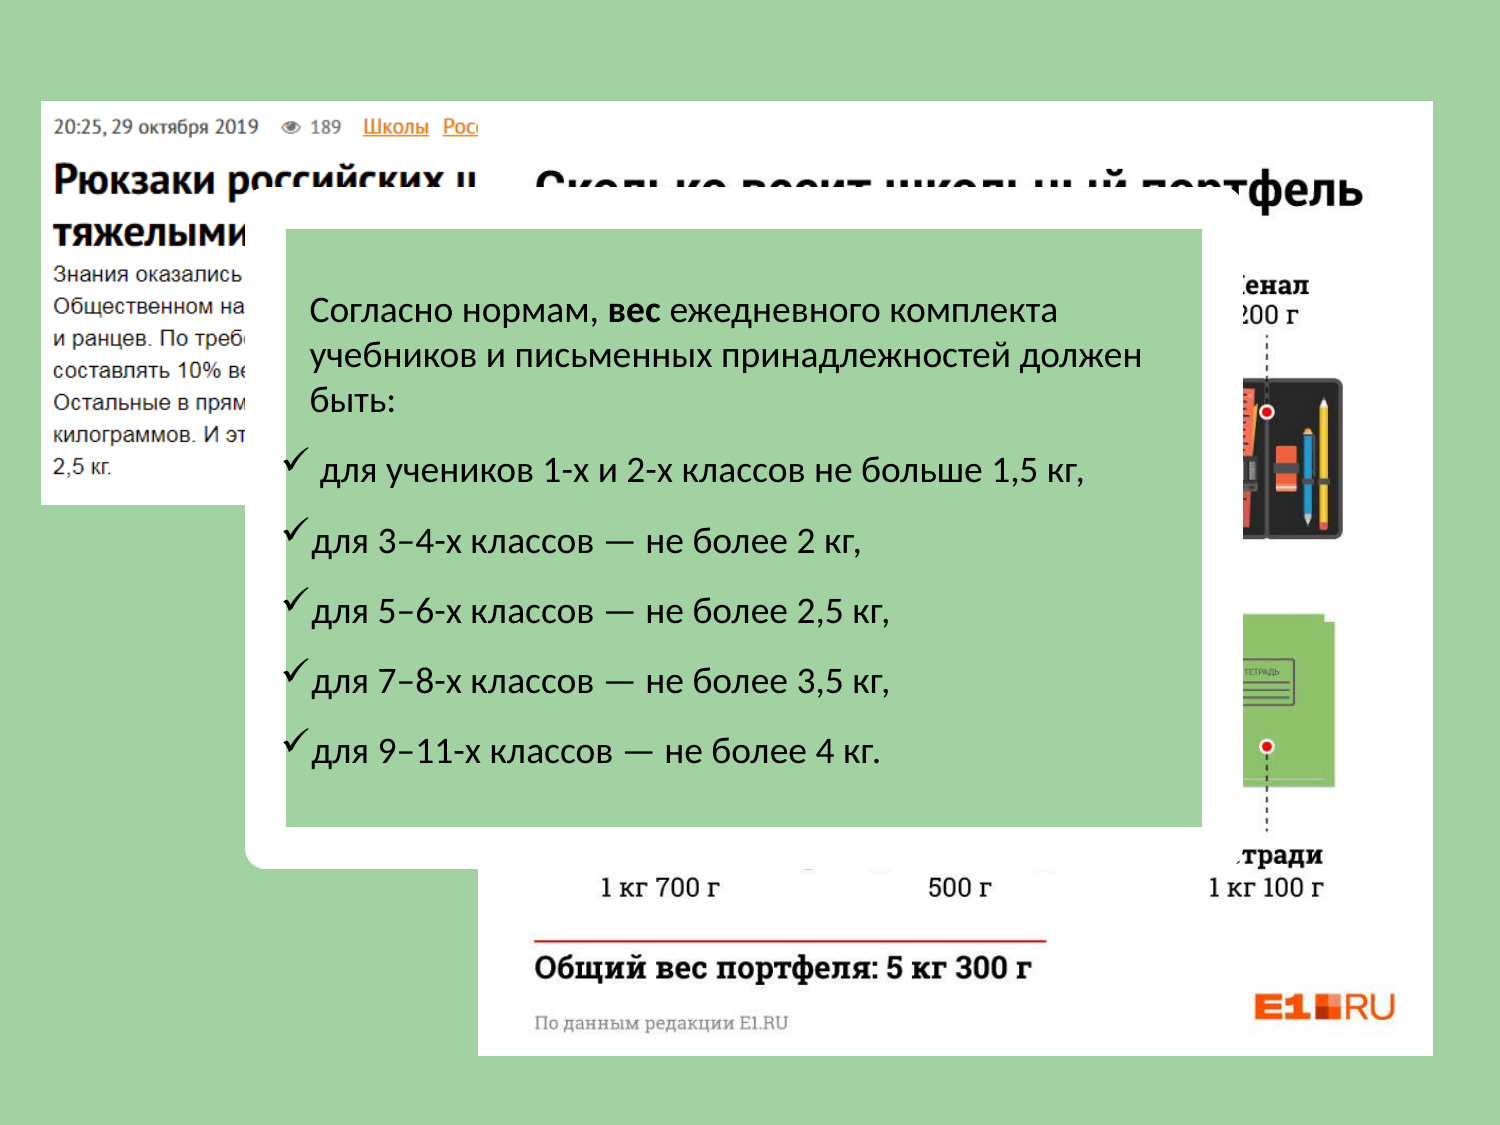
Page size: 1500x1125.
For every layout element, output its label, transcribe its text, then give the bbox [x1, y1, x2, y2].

text_box Согласно нормам, вес ежедневного комплекта учебников и письменных принадлежностей должен быть: для учеников 1-х и 2-х классов не больше 1,5 кг, для 3–4-х классов — не более 2 кг, для 5–6-х классов — не более 2,5 кг, для 7–8-х классов — не более 3,5 кг, для 9–11-х классов — не более 4 кг. [265, 513, 472, 849]
picture [40, 101, 1433, 1056]
